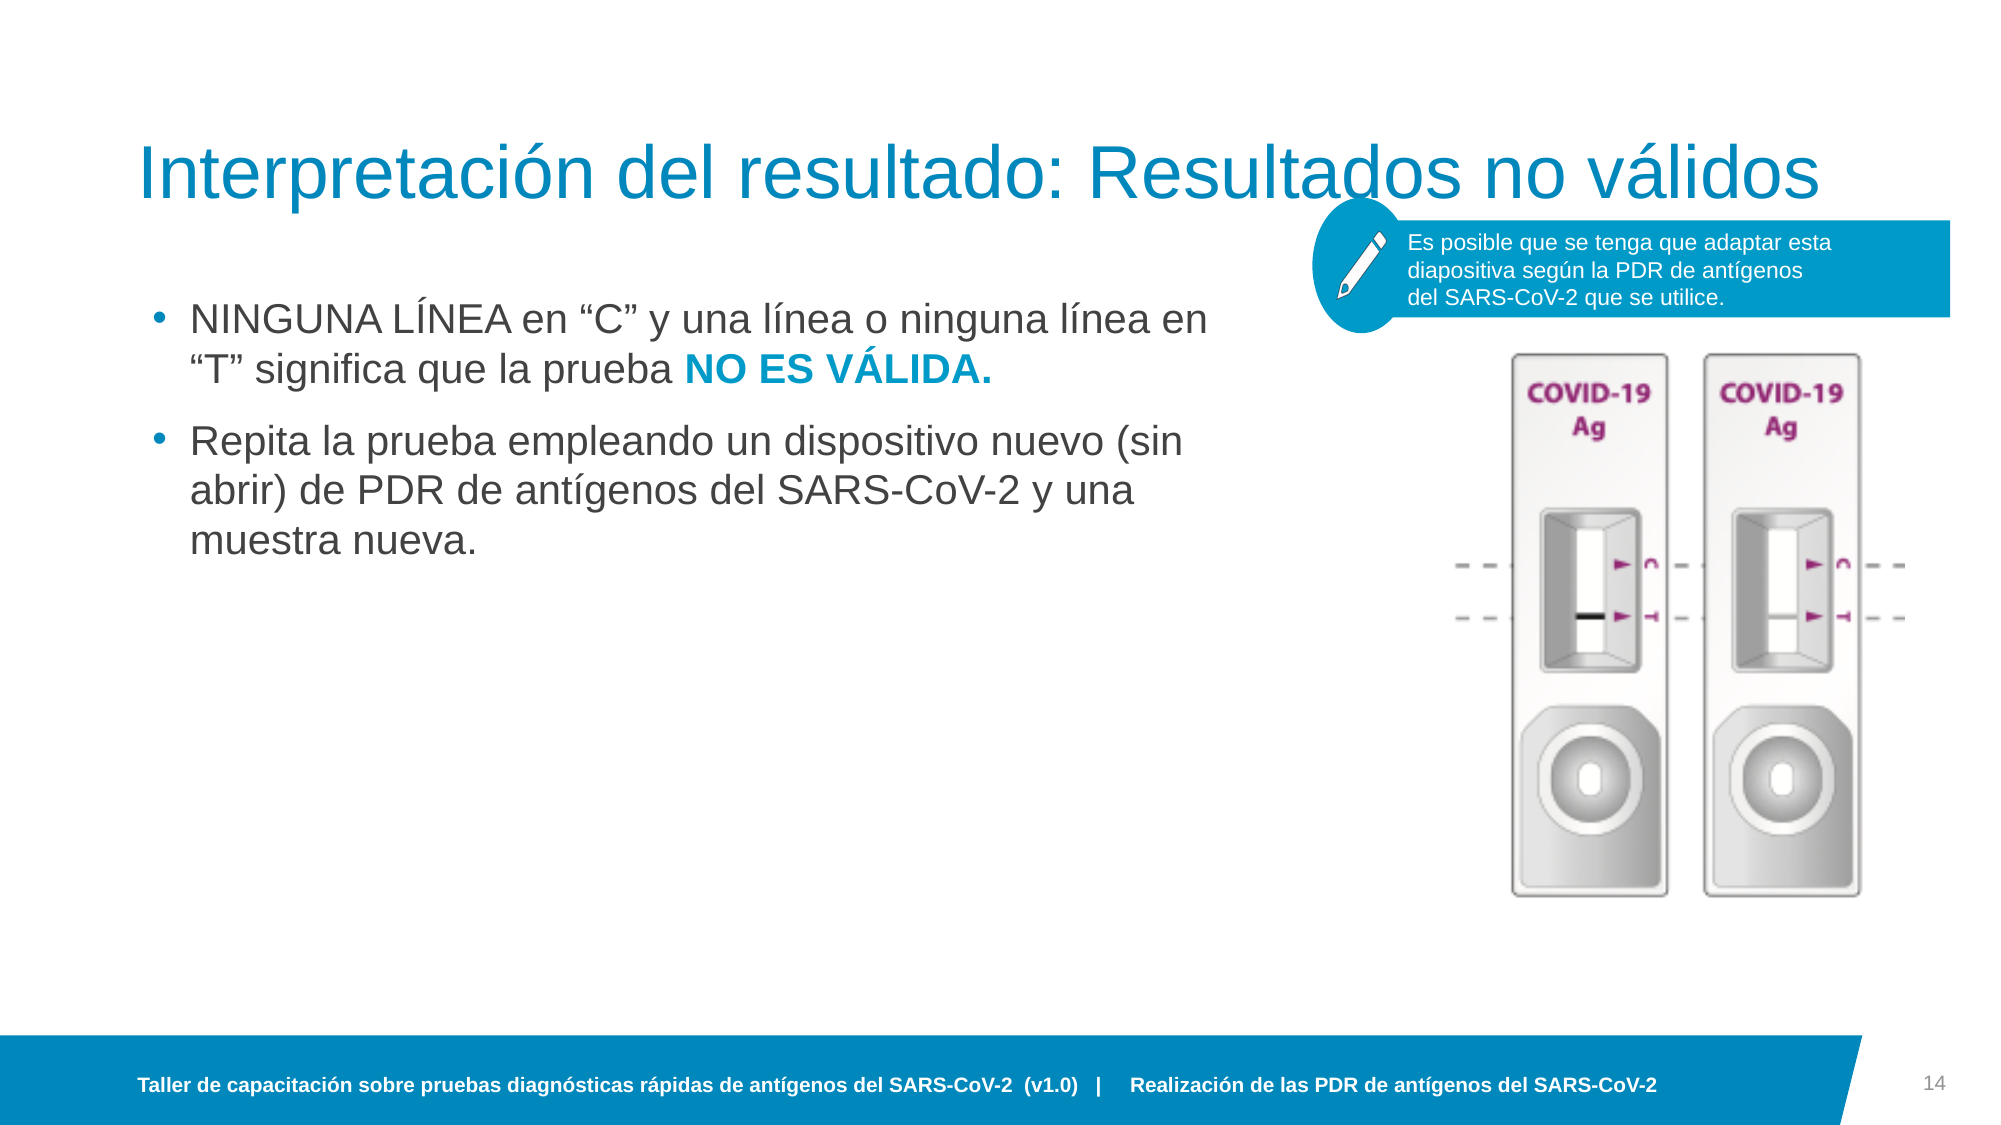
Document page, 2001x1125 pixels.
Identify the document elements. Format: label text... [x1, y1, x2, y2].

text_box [1312, 197, 1951, 334]
footer Taller de capacitación sobre pruebas diagnósticas rápidas de antígenos del SARS-CoV-2 (v1.0) | Realización de las PDR de antígenos del SARS-CoV-2 [137, 1042, 1715, 1125]
picture [1449, 334, 1905, 919]
title Interpretación del resultado: Resultados no válidos [137, 59, 1863, 215]
slide_number 14 [1862, 1035, 1947, 1125]
list NINGUNA LÍNEA en “C” y una línea o ninguna línea en “T” significa que la prueba NO ES VÁLIDA. Repita la prueba empleando un dispositivo nuevo (sin abrir) de PDR de antígenos del SARS-CoV-2 y una muestra nueva. [137, 284, 1258, 1014]
